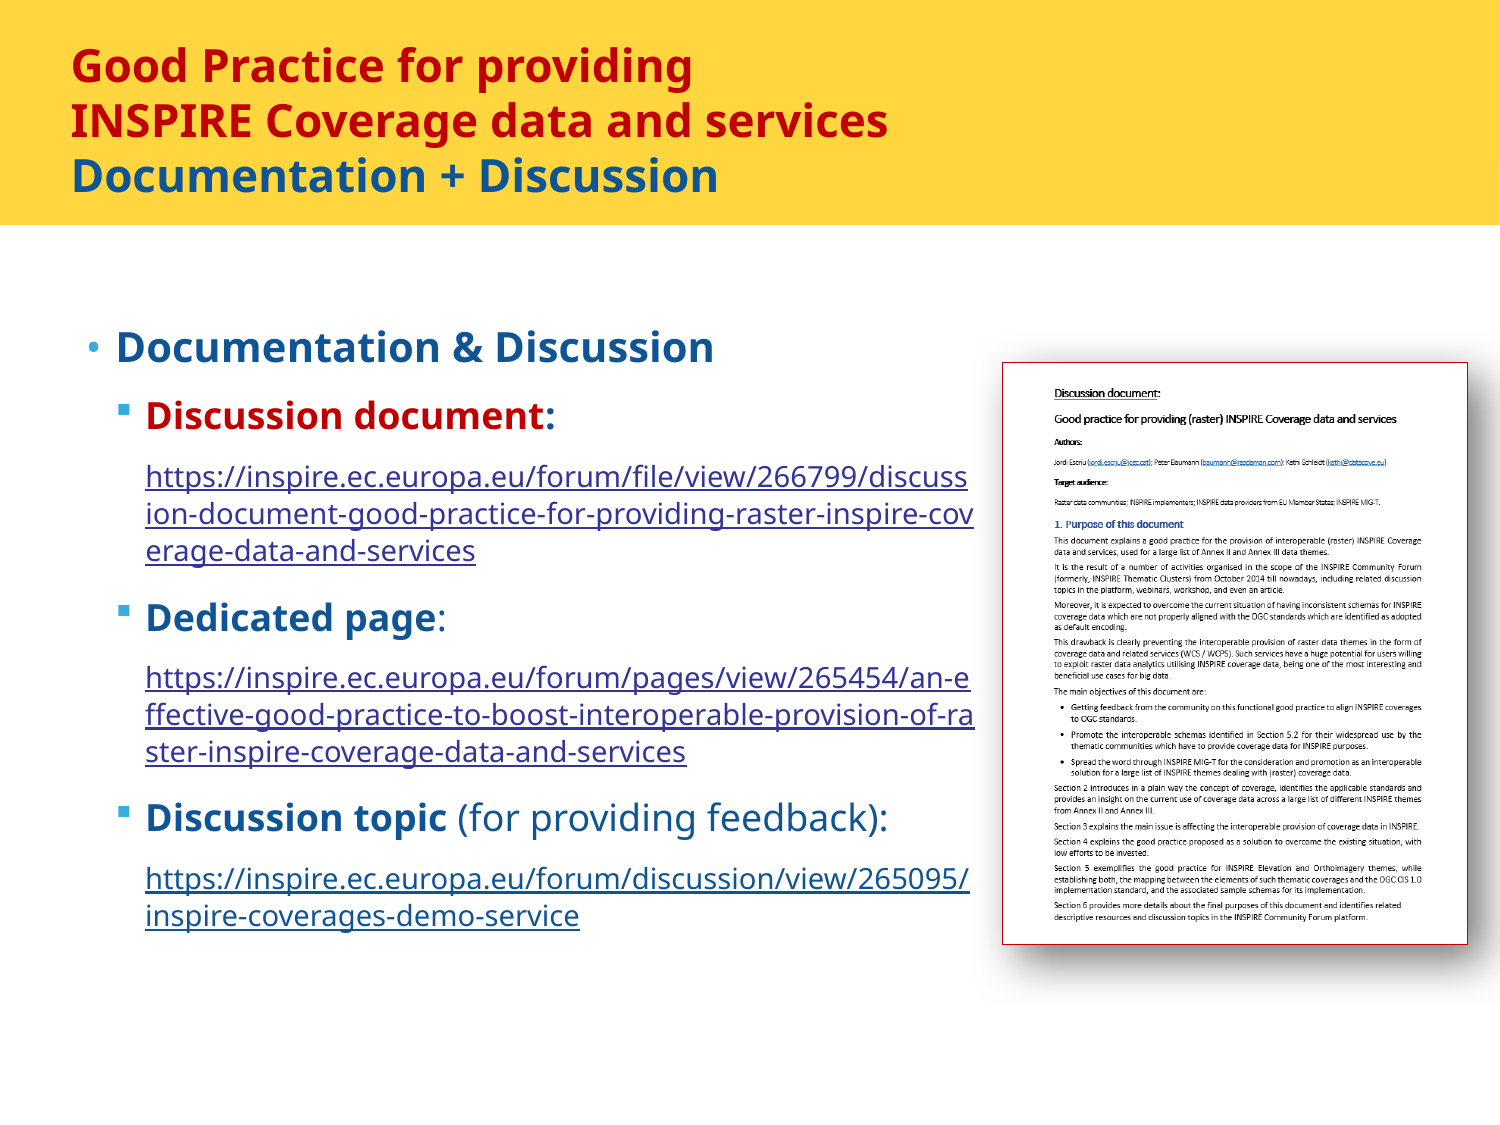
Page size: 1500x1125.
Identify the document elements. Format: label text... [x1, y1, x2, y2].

title Good Practice for providing INSPIRE Coverage data and services Documentation + Discussion [70, 36, 1430, 204]
picture [1001, 362, 1468, 945]
list Documentation & Discussion Discussion document: https://inspire.ec.europa.eu/forum/file/view/266799/discussion-document-good-practice-for-providing-raster-inspire-coverage-data-and-services Dedicated page: https://inspire.ec.europa.eu/forum/pages/view/265454/an-effective-good-practice-to-boost-interoperable-provision-of-raster-inspire-coverage-data-and-services Discussion topic (for providing feedback): https://inspire.ec.europa.eu/forum/discussion/view/265095/inspire-coverages-demo-service [70, 303, 991, 1089]
